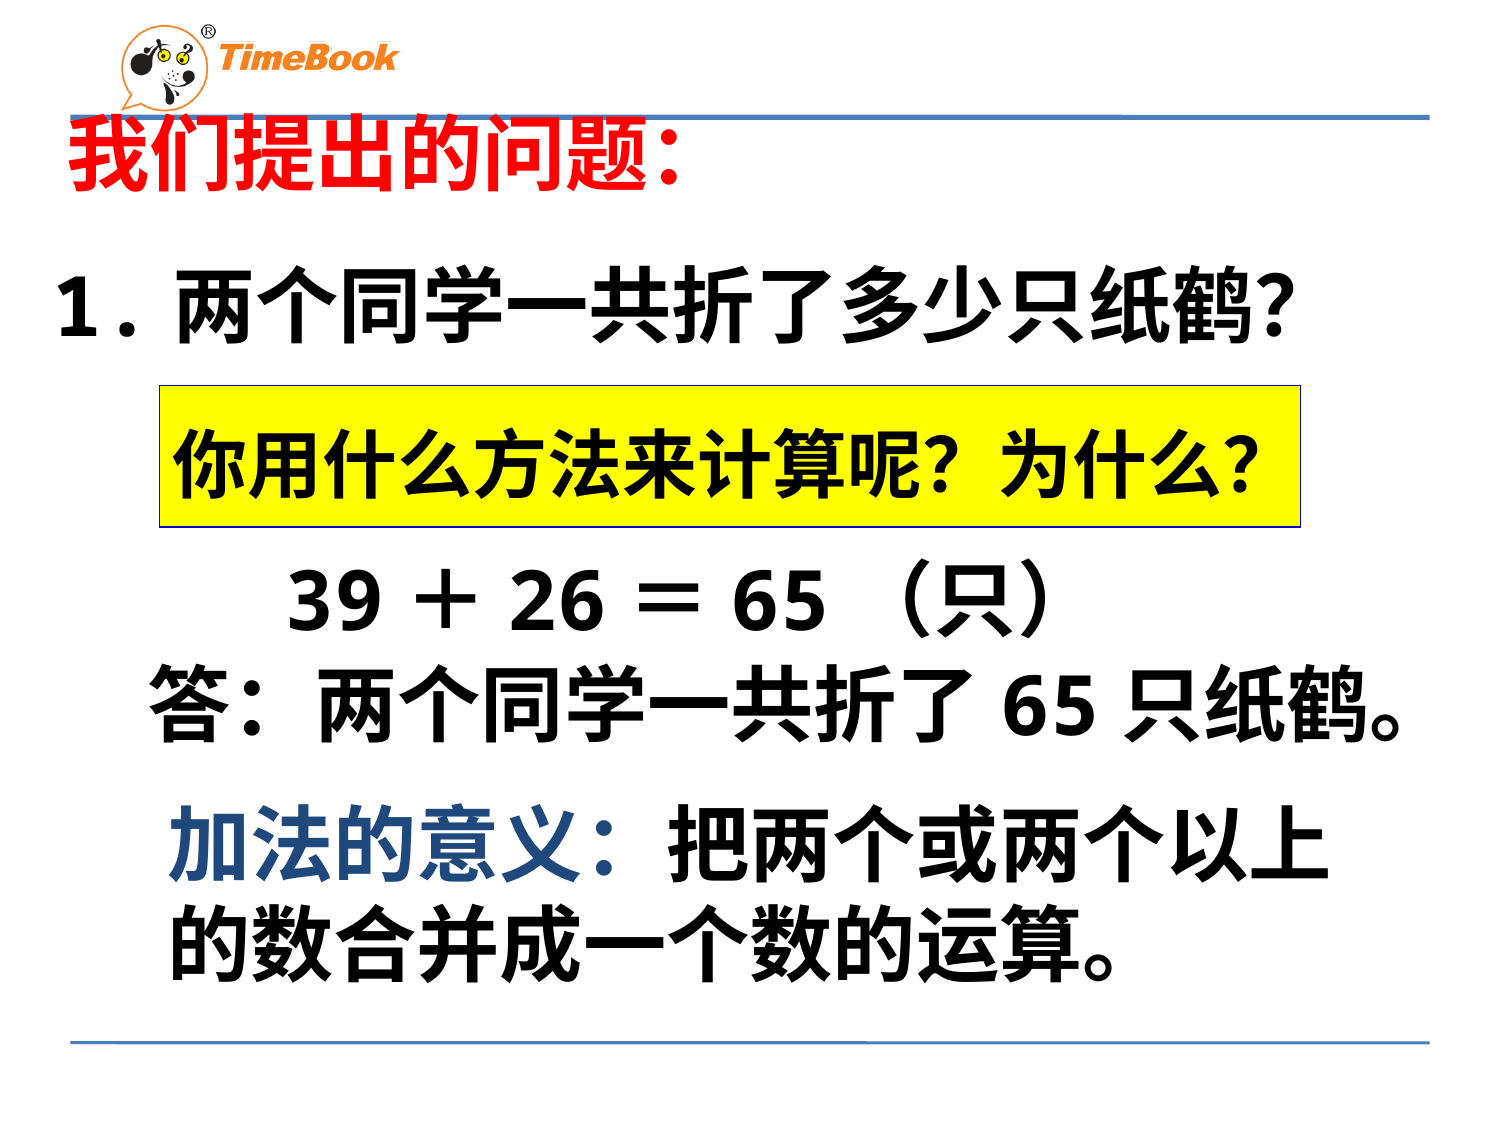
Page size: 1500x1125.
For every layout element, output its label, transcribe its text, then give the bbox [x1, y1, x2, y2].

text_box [152, 385, 1319, 528]
text_box 1.两个同学一共折了多少只纸鹤？ [37, 246, 1353, 361]
text_box 加法的意义：把两个或两个以上的数合并成一个数的运算。 [152, 785, 1372, 1000]
picture [118, 22, 408, 93]
text_box 39＋26＝65（只） [219, 540, 1116, 644]
text_box 我们提出的问题： [51, 93, 748, 209]
text_box 答：两个同学一共折了65只纸鹤。 [133, 644, 1469, 760]
